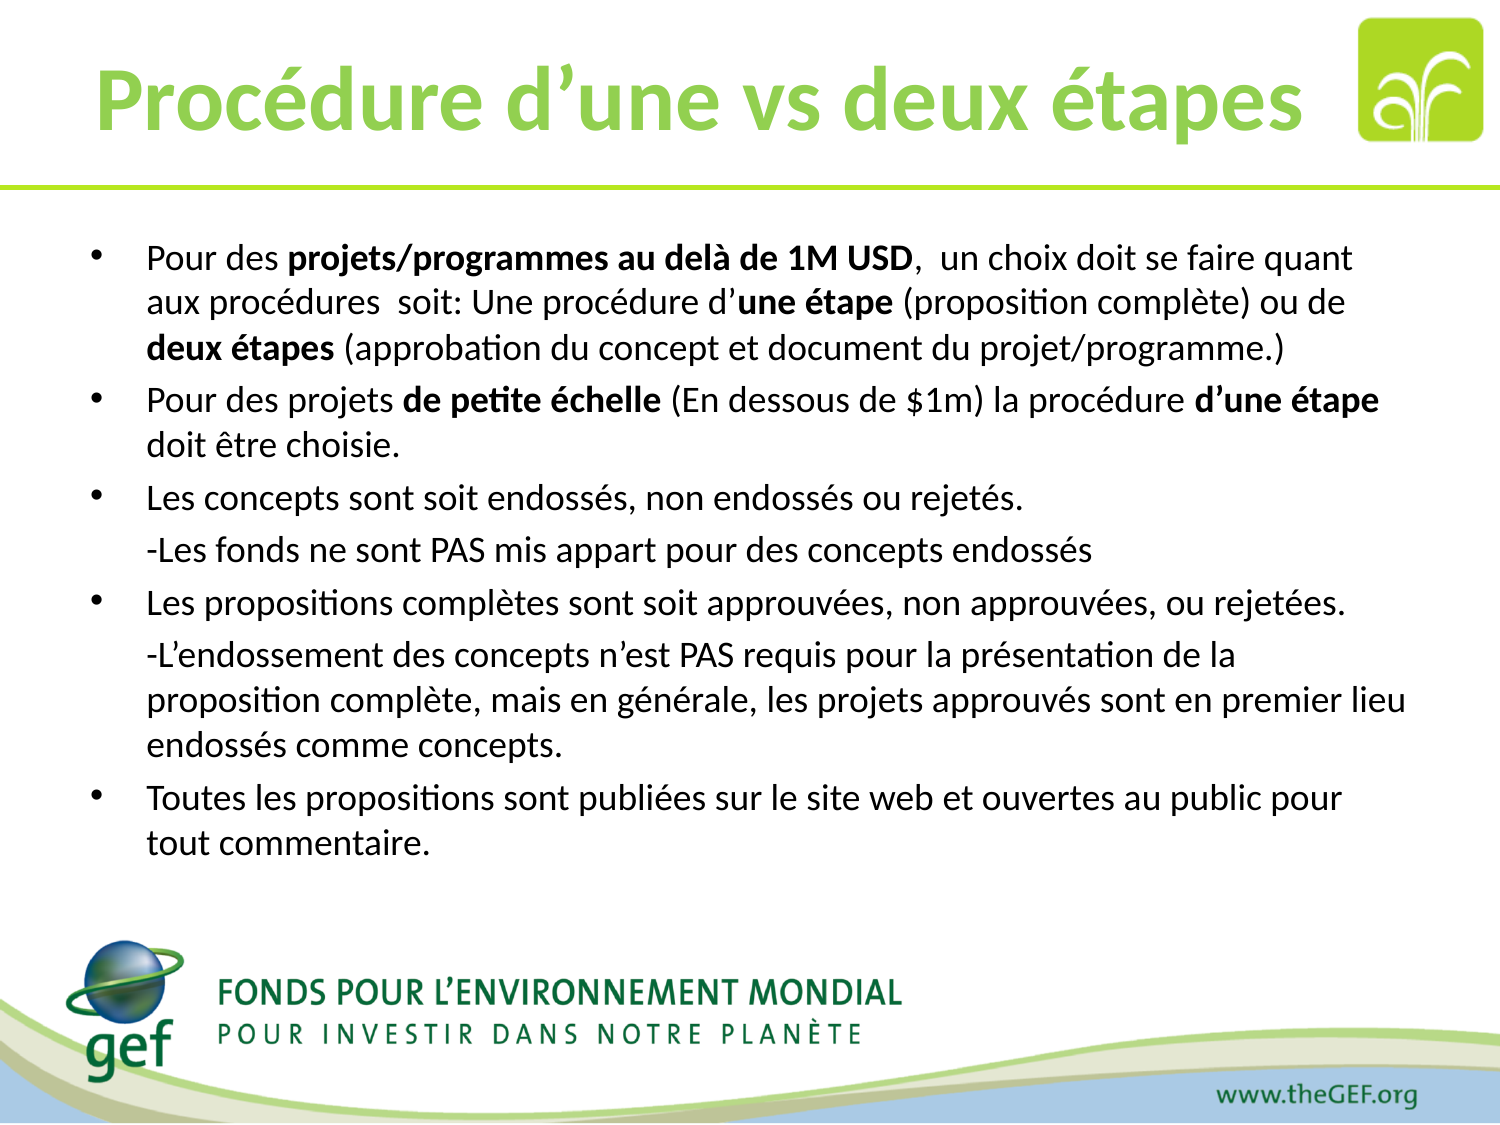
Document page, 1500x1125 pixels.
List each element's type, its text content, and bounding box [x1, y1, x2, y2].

title Procédure d’une vs deux étapes [24, 0, 1376, 185]
list Pour des projets/programmes au delà de 1M USD, un choix doit se faire quant aux procédures soit: Une procédure d’une étape (proposition complète) ou de deux étapes (approbation du concept et document du projet/programme.) Pour des projets de petite échelle (En dessous de $1m) la procédure d’une étape doit être choisie. Les concepts sont soit endossés, non endossés ou rejetés. -Les fonds ne sont PAS mis appart pour des concepts endossés Les propositions complètes sont soit approuvées, non approuvées, ou rejetées. -L’endossement des concepts n’est PAS requis pour la présentation de la proposition complète, mais en générale, les projets approuvés sont en premier lieu endossés comme concepts. Toutes les propositions sont publiées sur le site web et ouvertes au public pour tout commentaire. [74, 224, 1426, 938]
picture [1324, 0, 1500, 156]
picture [0, 912, 1500, 1125]
